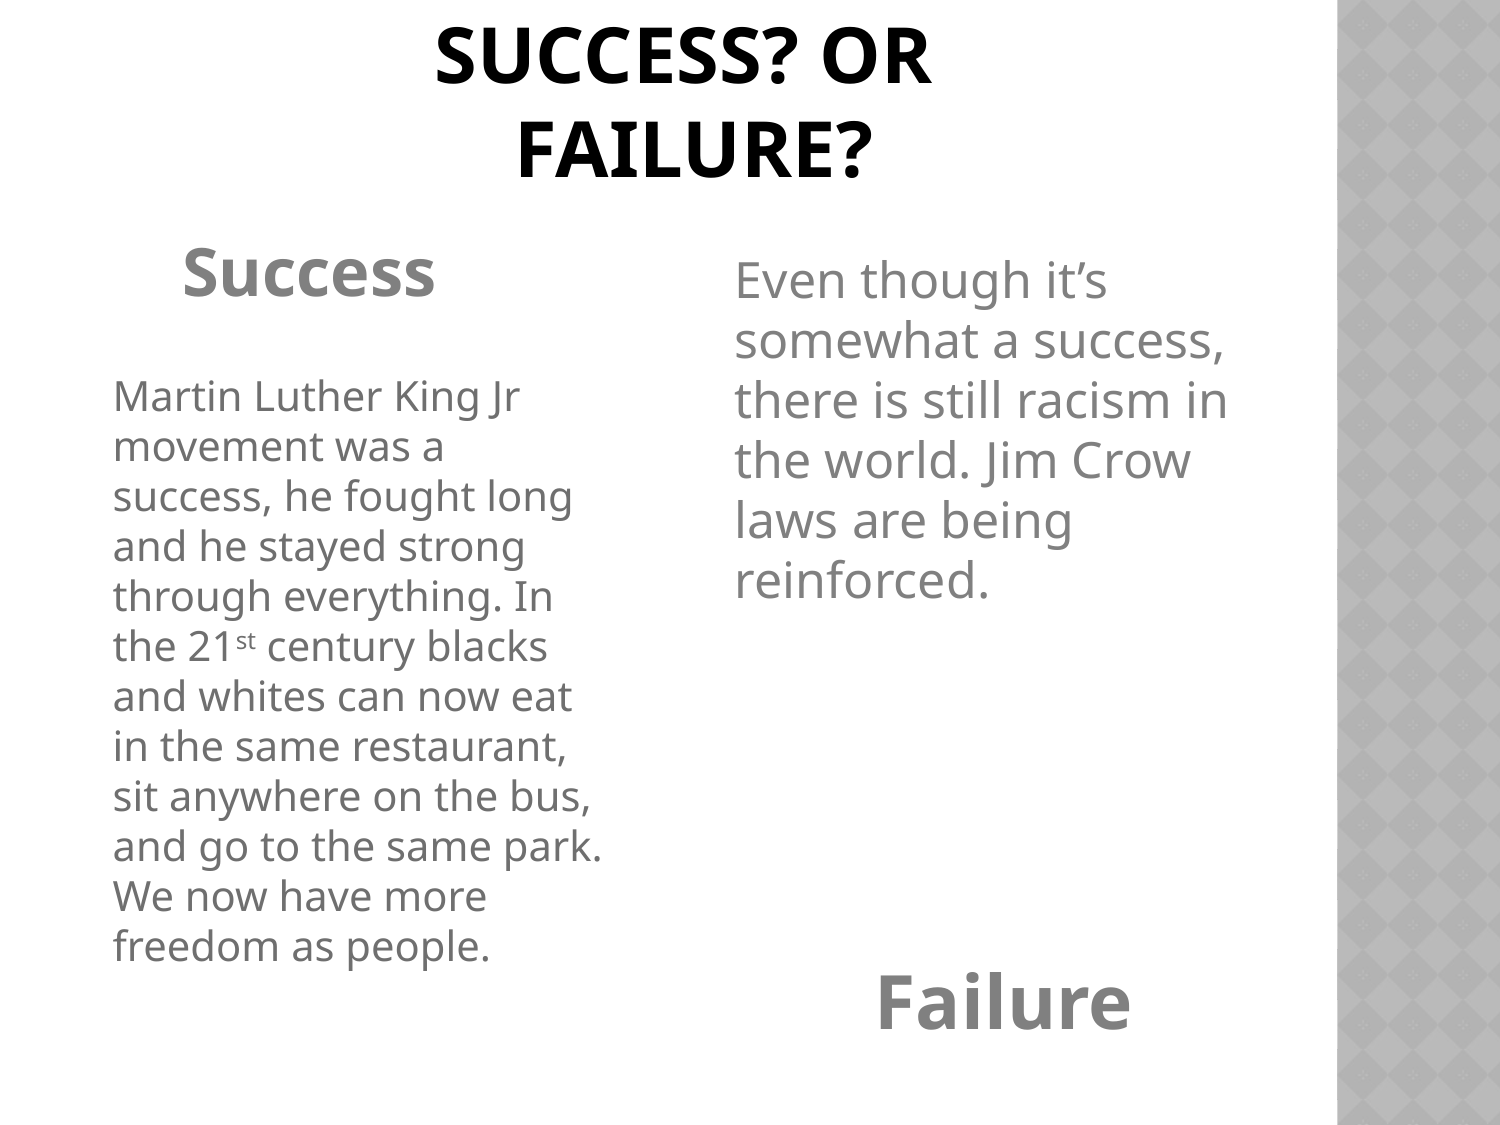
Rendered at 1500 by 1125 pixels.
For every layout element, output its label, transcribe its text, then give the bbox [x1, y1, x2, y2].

title Success? Or Failure? [99, 5, 1288, 193]
list Success [27, 230, 609, 309]
list Martin Luther King Jr movement was a success, he fought long and he stayed strong through everything. In the 21st century blacks and whites can now eat in the same restaurant, sit anywhere on the bus, and go to the same park. We now have more freedom as people. [50, 362, 628, 1038]
list Failure [724, 961, 1303, 1038]
list Even though it’s somewhat a success, there is still racism in the world. Jim Crow laws are being reinforced. [720, 240, 1298, 916]
